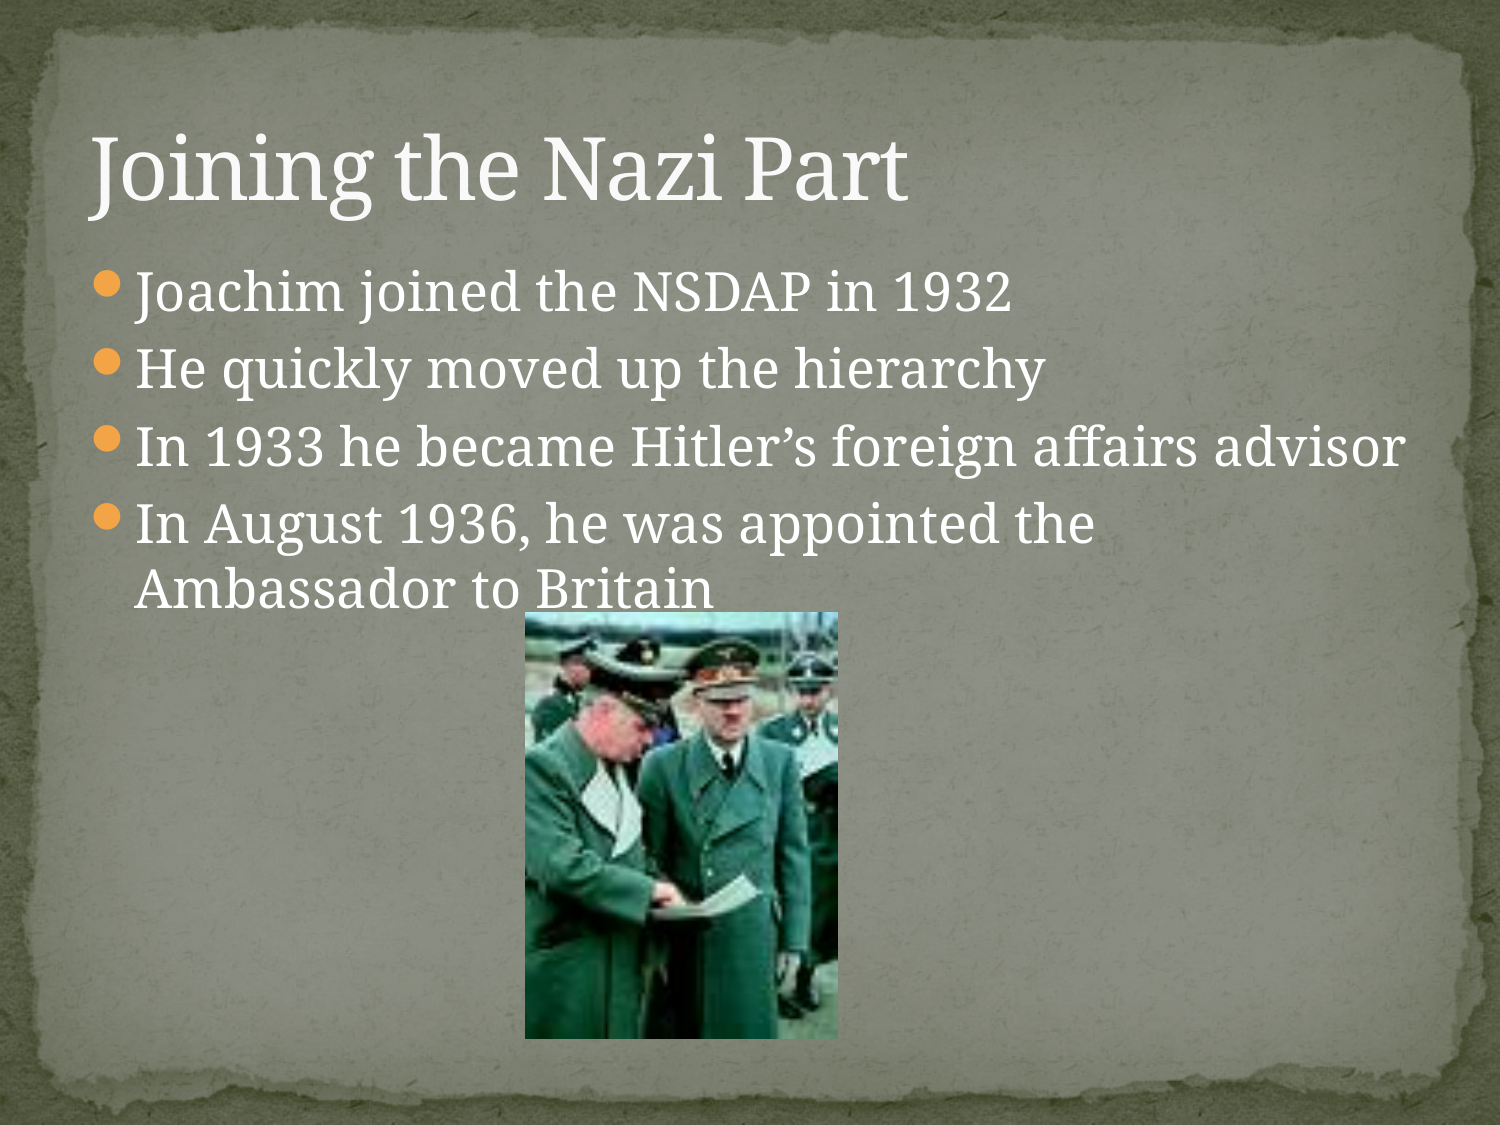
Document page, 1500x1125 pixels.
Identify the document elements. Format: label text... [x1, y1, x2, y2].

title Joining the Nazi Part [74, 24, 1425, 225]
list Joachim joined the NSDAP in 1932 He quickly moved up the hierarchy In 1933 he became Hitler’s foreign affairs advisor In August 1936, he was appointed the Ambassador to Britain [75, 249, 1425, 1000]
picture [525, 612, 838, 1039]
